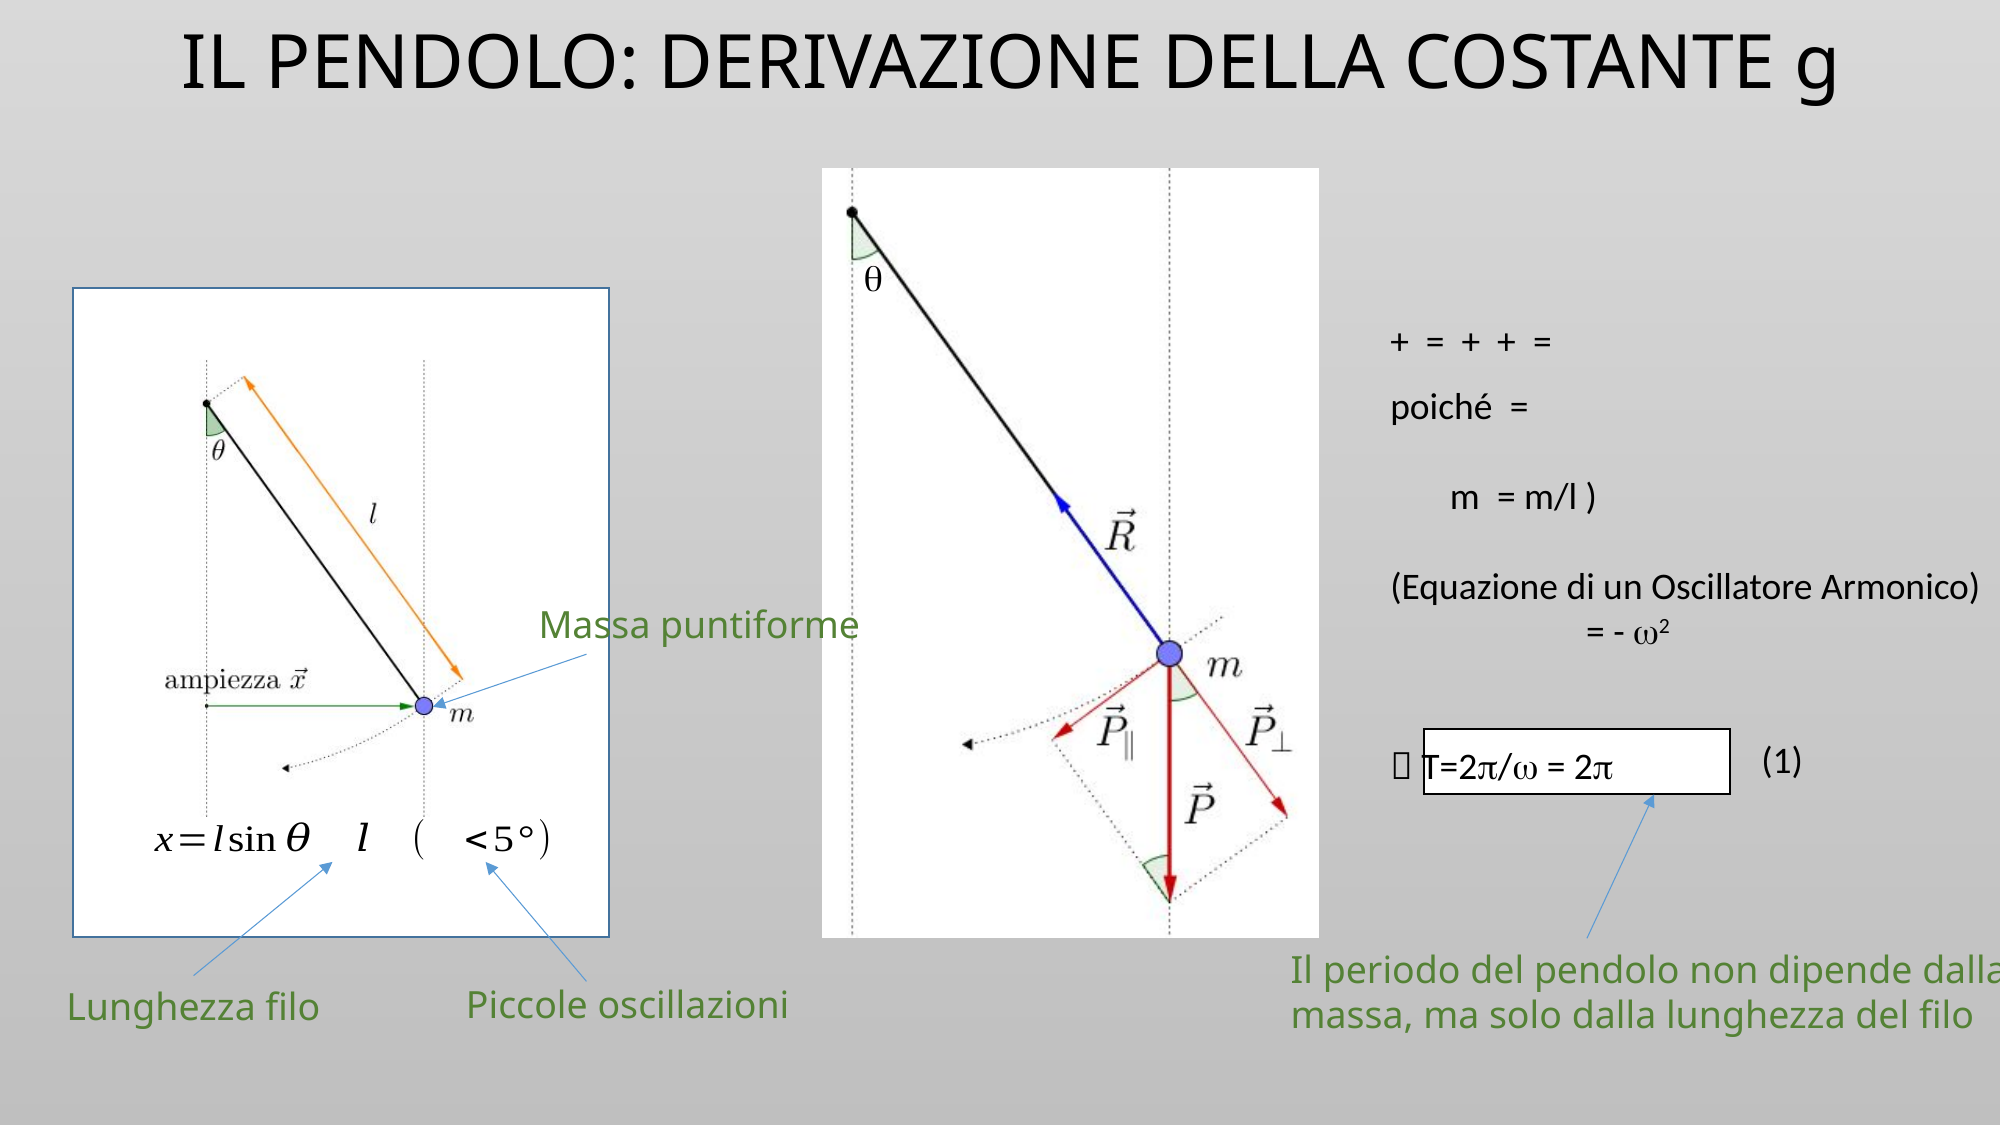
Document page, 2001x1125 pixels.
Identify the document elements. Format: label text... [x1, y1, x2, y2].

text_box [1371, 309, 2000, 796]
text_box Il periodo del pendolo non dipende dalla massa, ma solo dalla lunghezza del filo [1275, 938, 2000, 1044]
text_box [72, 287, 610, 938]
text_box Massa puntiforme [553, 593, 822, 654]
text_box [485, 861, 587, 982]
text_box Piccole oscillazioni [451, 973, 805, 1034]
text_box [432, 654, 587, 707]
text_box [193, 861, 333, 976]
text_box IL PENDOLO: DERIVAZIONE DELLA COSTANTE g [166, 5, 1858, 111]
text_box Lunghezza filo [51, 975, 336, 1036]
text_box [1586, 794, 1654, 939]
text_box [822, 168, 1319, 938]
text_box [114, 359, 553, 862]
